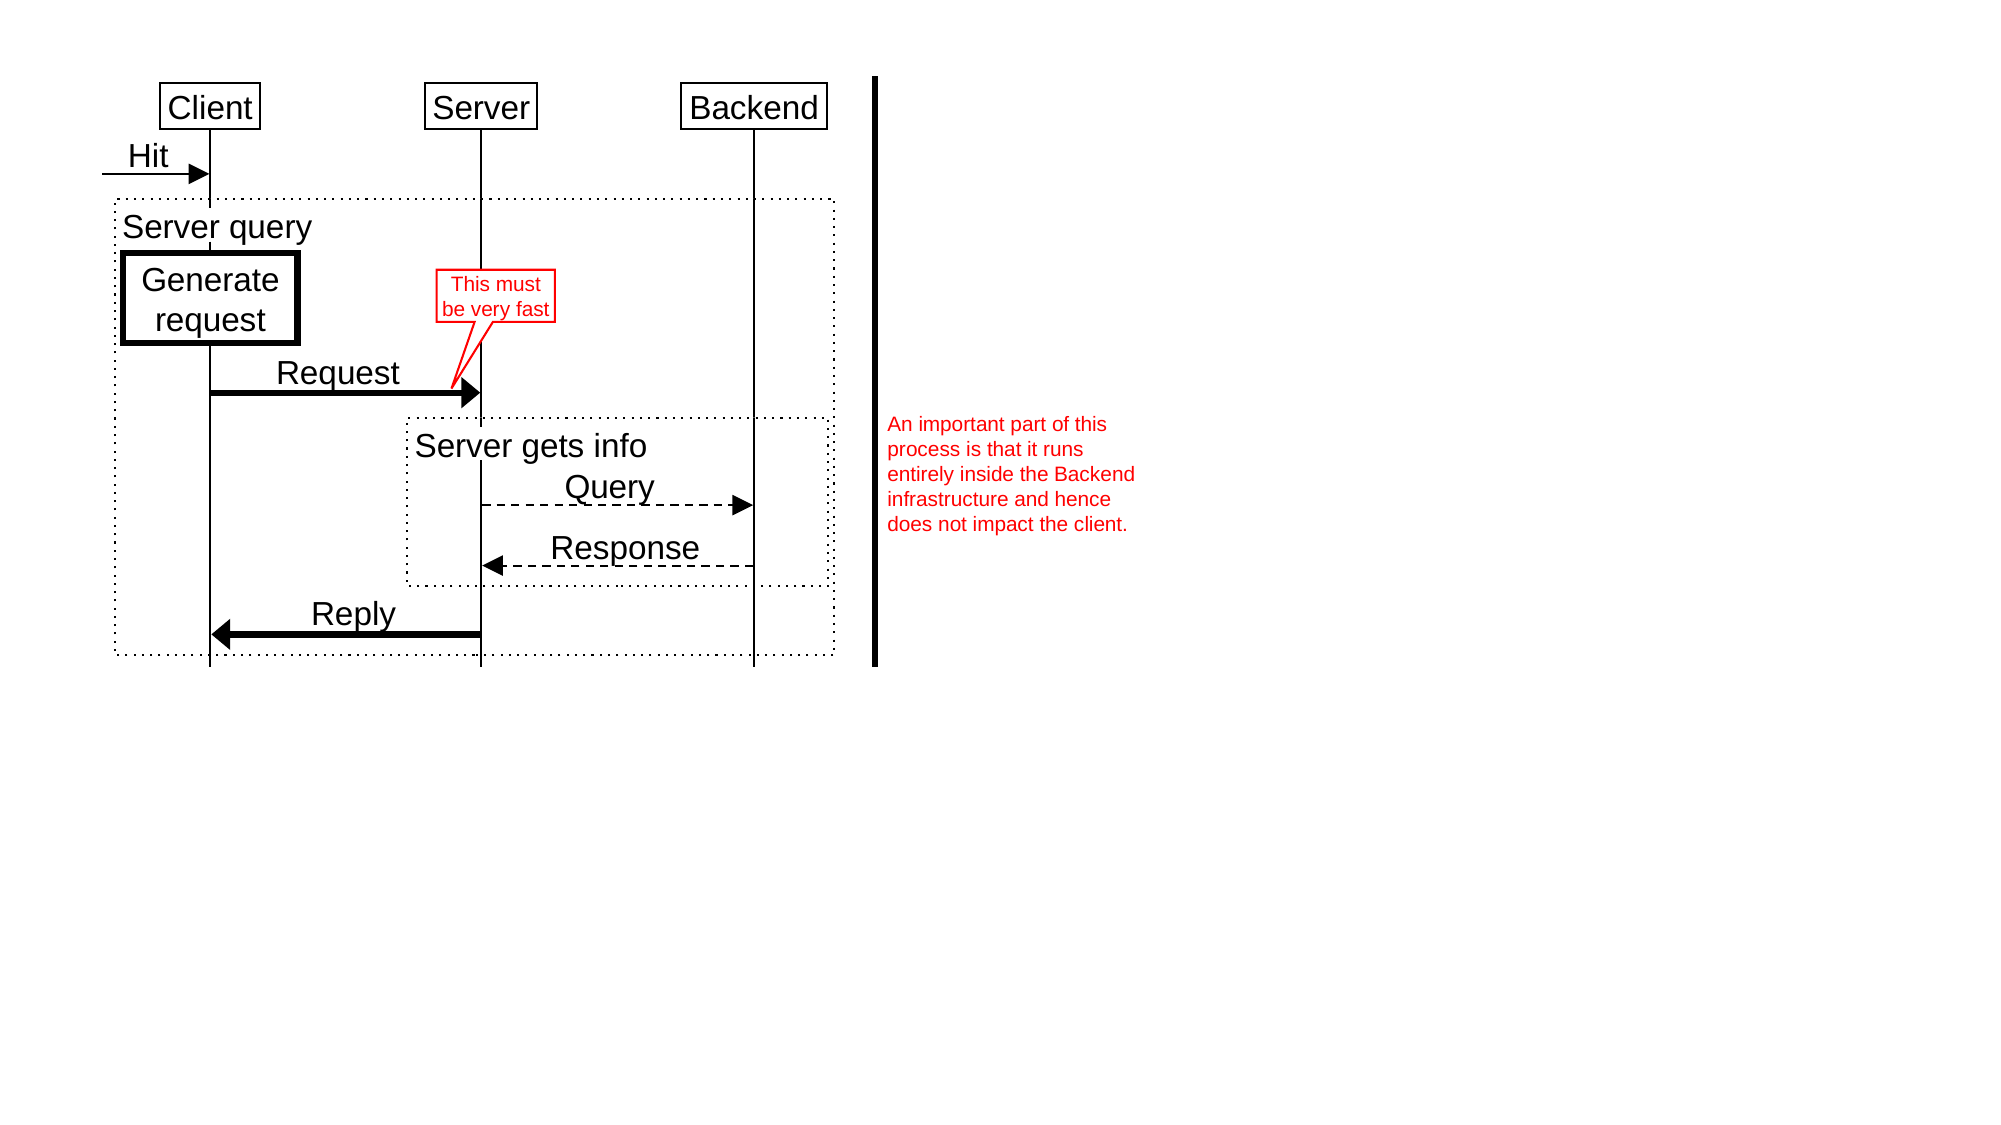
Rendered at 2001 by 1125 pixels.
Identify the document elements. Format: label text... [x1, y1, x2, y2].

text_box Response [548, 527, 703, 565]
text_box Request [273, 352, 403, 390]
text_box This must be very fast [482, 269, 555, 322]
text_box [482, 587, 753, 656]
text_box [482, 198, 754, 417]
text_box [482, 566, 753, 587]
text_box [436, 322, 481, 389]
text_box Backend [681, 83, 828, 130]
text_box [74, 74, 1148, 667]
text_box [407, 417, 481, 587]
text_box Server query [122, 206, 318, 244]
text_box Generate request [123, 253, 298, 343]
text_box Client [160, 83, 261, 130]
text_box Query [562, 466, 658, 505]
text_box Hit [125, 135, 171, 173]
text_box Server [424, 83, 538, 130]
text_box An important part of this process is that it runs entirely inside the Backend infrastructure and hence does not impact the client. [887, 418, 1141, 527]
text_box [482, 417, 754, 505]
text_box Reply [308, 593, 399, 631]
text_box This must be very fast [436, 269, 481, 322]
text_box Server gets info [414, 424, 653, 463]
text_box [114, 198, 481, 656]
text_box [755, 198, 835, 656]
text_box [482, 506, 753, 565]
text_box [755, 417, 829, 587]
text_box [482, 269, 556, 341]
